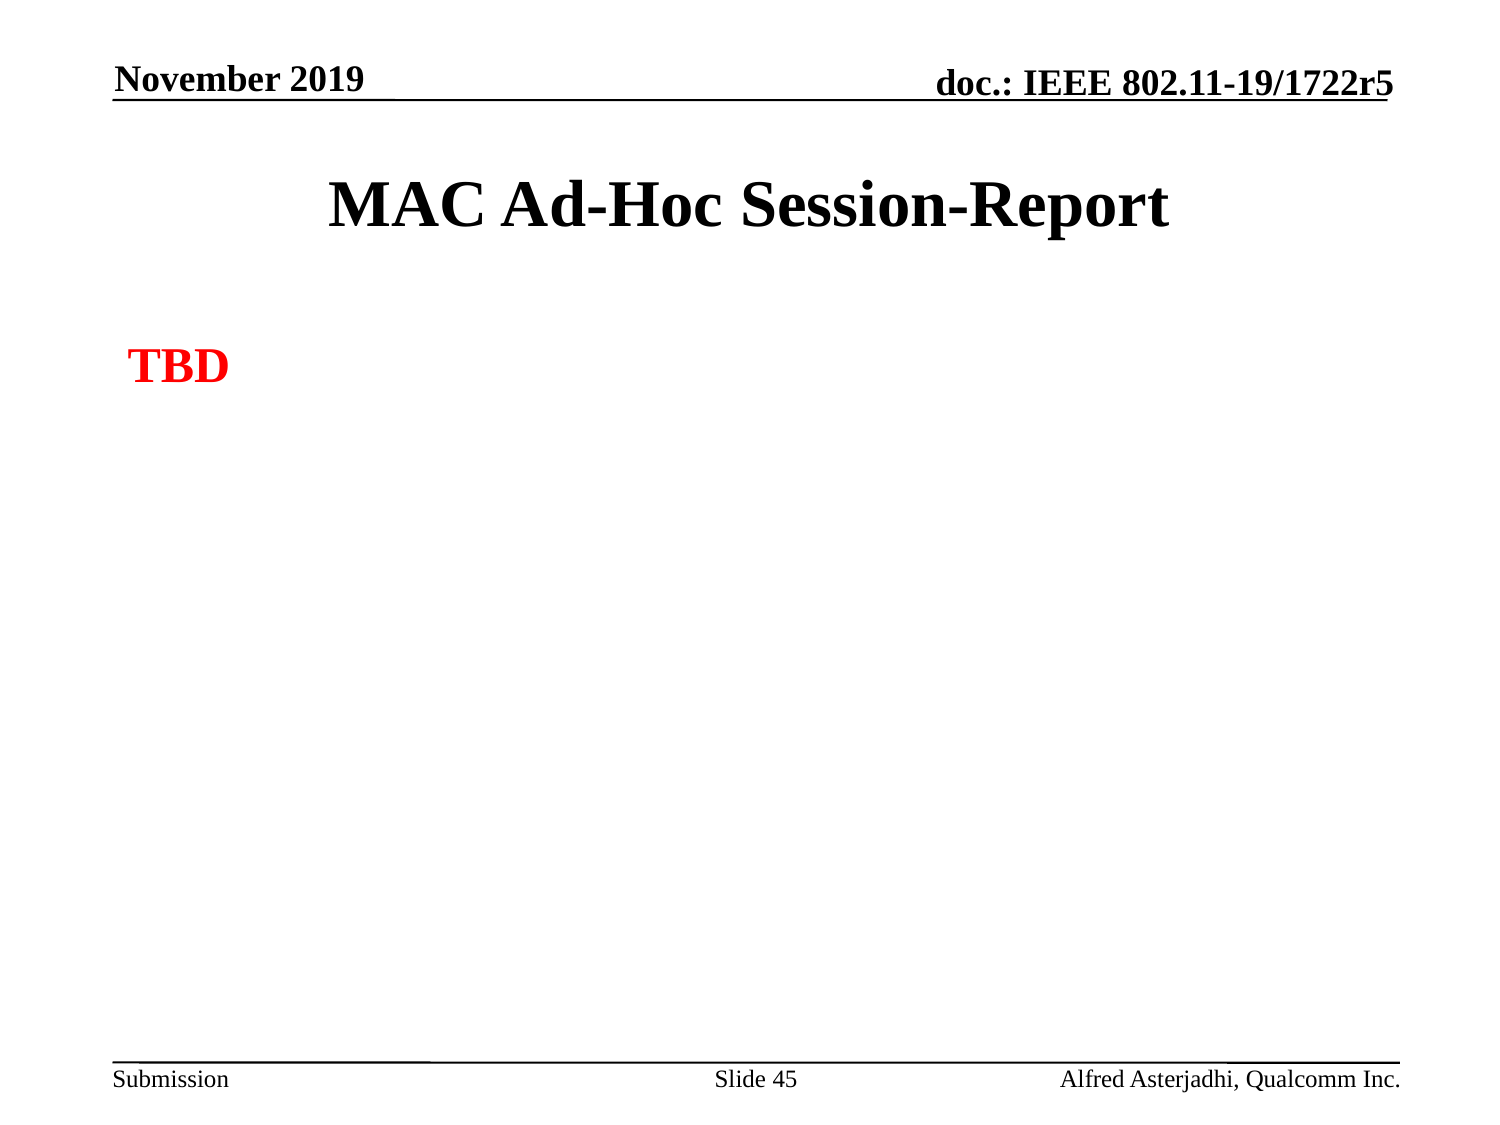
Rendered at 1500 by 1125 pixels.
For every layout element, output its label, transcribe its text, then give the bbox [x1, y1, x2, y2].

slide_number Slide 45 [712, 1061, 800, 1123]
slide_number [114, 54, 423, 100]
footer Alfred Asterjadhi, Qualcomm Inc. [878, 1061, 1402, 1093]
list TBD [112, 324, 1388, 1000]
title MAC Ad-Hoc Session-Report [112, 112, 1388, 288]
